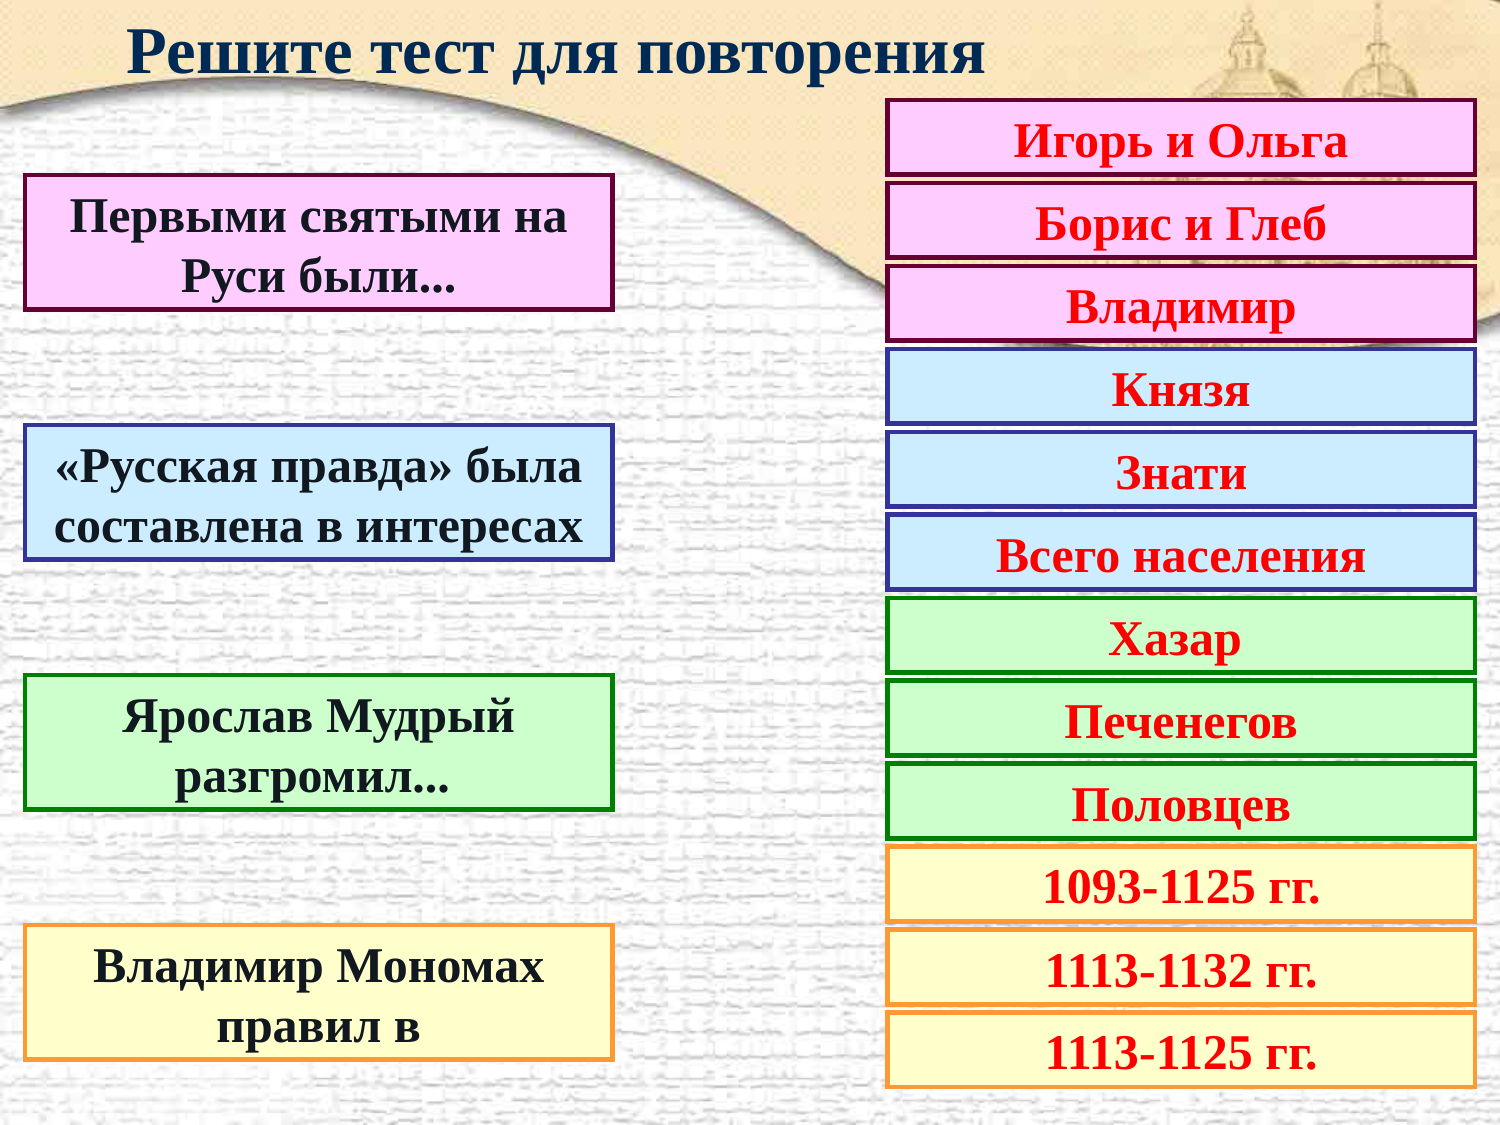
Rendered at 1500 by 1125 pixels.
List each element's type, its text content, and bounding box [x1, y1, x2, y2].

text_box Хазар [887, 597, 1475, 673]
text_box Половцев [887, 763, 1475, 839]
text_box 1113-1132 гг. [887, 929, 1475, 1005]
text_box Знати [887, 431, 1475, 507]
picture [0, 0, 1500, 1125]
text_box Игорь и Ольга [887, 99, 1475, 175]
text_box Князя [887, 348, 1475, 424]
text_box Борис и Глеб [887, 183, 1475, 258]
text_box Решите тест для повторения [70, 0, 1043, 95]
text_box Печенегов [887, 680, 1475, 756]
text_box 1113-1125 гг. [887, 1012, 1475, 1088]
text_box 1093-1125 гг. [887, 846, 1475, 922]
text_box Всего населения [887, 514, 1475, 590]
text_box Владимир Мономах правил в [24, 924, 613, 1060]
text_box Первыми святыми на Руси были... [24, 174, 613, 310]
text_box Владимир [887, 266, 1475, 341]
text_box «Русская правда» была составлена в интересах [24, 424, 613, 560]
text_box Ярослав Мудрый разгромил... [24, 674, 613, 810]
